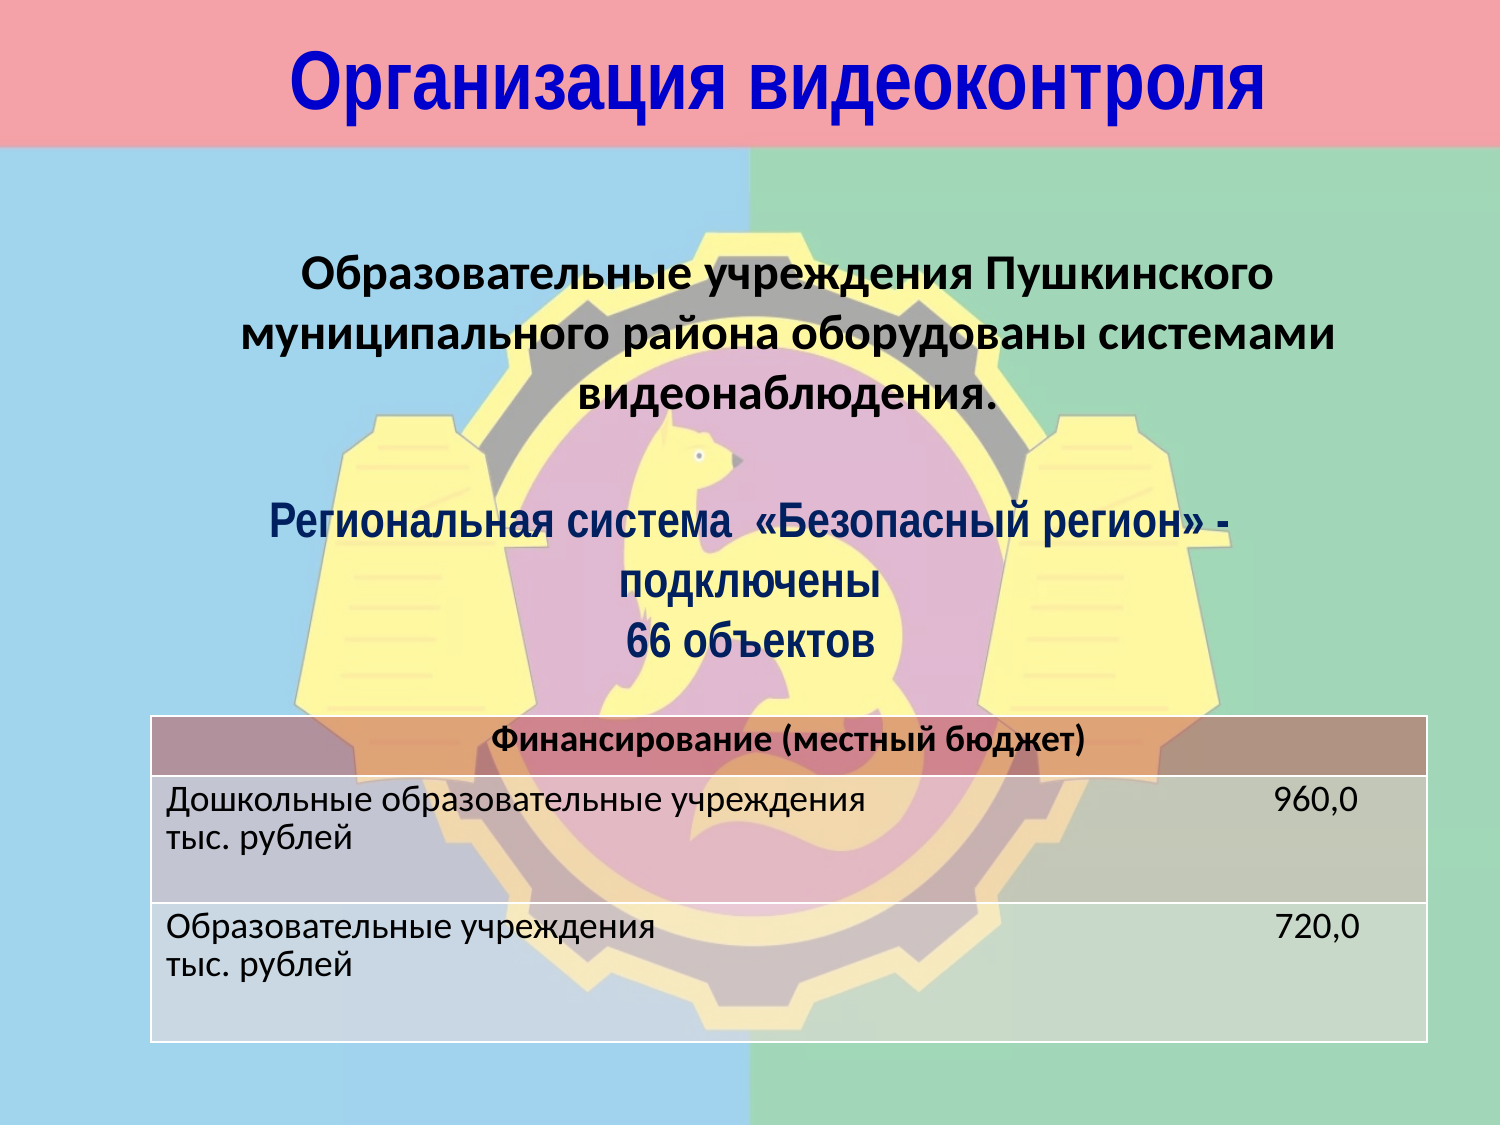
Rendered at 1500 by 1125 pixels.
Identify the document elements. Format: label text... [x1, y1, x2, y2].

table_cell Образовательные учреждения 720,0 тыс. рублей [152, 904, 1426, 1041]
table_cell Дошкольные образовательные учреждения 960,0 тыс. рублей [152, 777, 1426, 902]
text_box Образовательные учреждения Пушкинского муниципального района оборудованы системами видеонаблюдения. [121, 231, 1456, 427]
table_header Финансирование (местный бюджет) [152, 717, 1426, 775]
text_box Региональная система «Безопасный регион» - подключены 66 объектов [230, 479, 1270, 675]
text_box Организация видеоконтроля [151, 19, 1426, 134]
